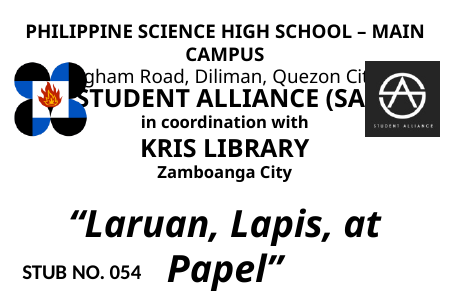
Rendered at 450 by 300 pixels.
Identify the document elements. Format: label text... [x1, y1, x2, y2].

picture [12, 60, 88, 137]
text_box STUDENT ALLIANCE (SA) in coordination with KRIS LIBRARY Zamboanga City [0, 74, 450, 190]
text_box “Laruan, Lapis, at Papel” [0, 192, 450, 298]
text_box STUB NO. 054 [7, 251, 213, 292]
picture [364, 60, 441, 137]
text_box PHILIPPINE SCIENCE HIGH SCHOOL – MAIN CAMPUS Agham Road, Diliman, Quezon City [0, 12, 450, 74]
